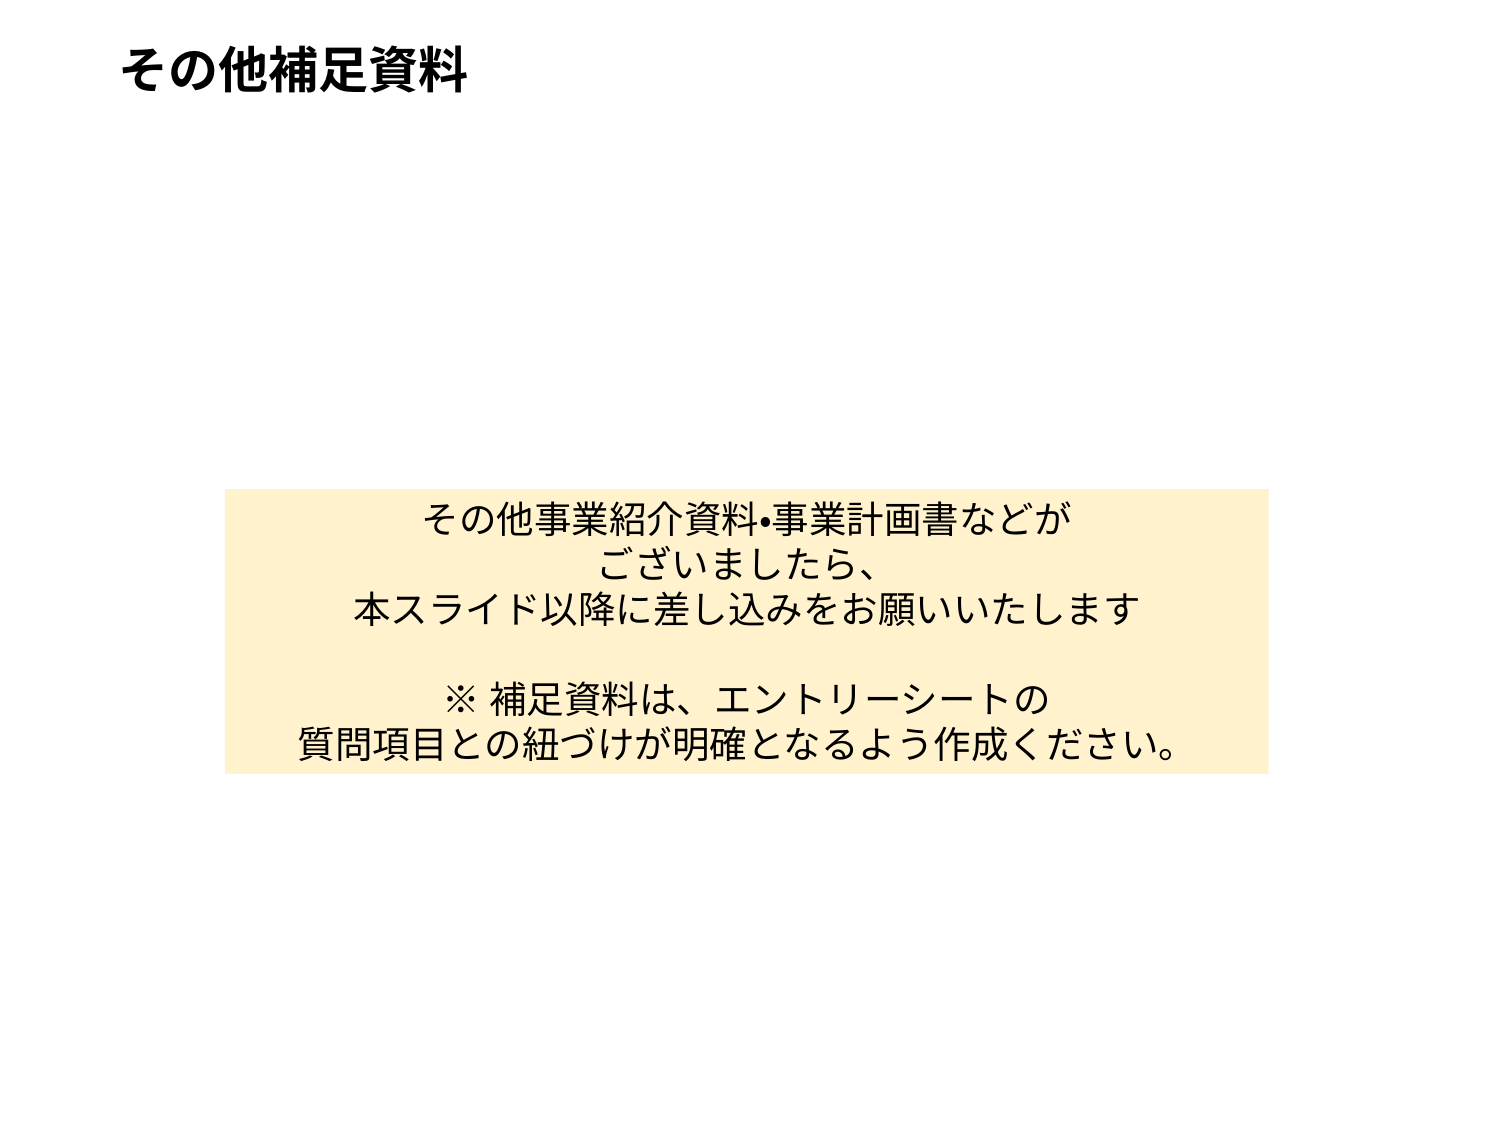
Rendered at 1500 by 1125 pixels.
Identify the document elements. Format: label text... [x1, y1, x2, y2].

title その他補足資料 [103, 27, 1397, 118]
text_box その他事業紹介資料・事業計画書などが ございましたら、 本スライド以降に差し込みをお願いいたします ※補足資料は、エントリーシートの 質問項目との紐づけが明確となるよう作成ください。 [224, 489, 1269, 774]
